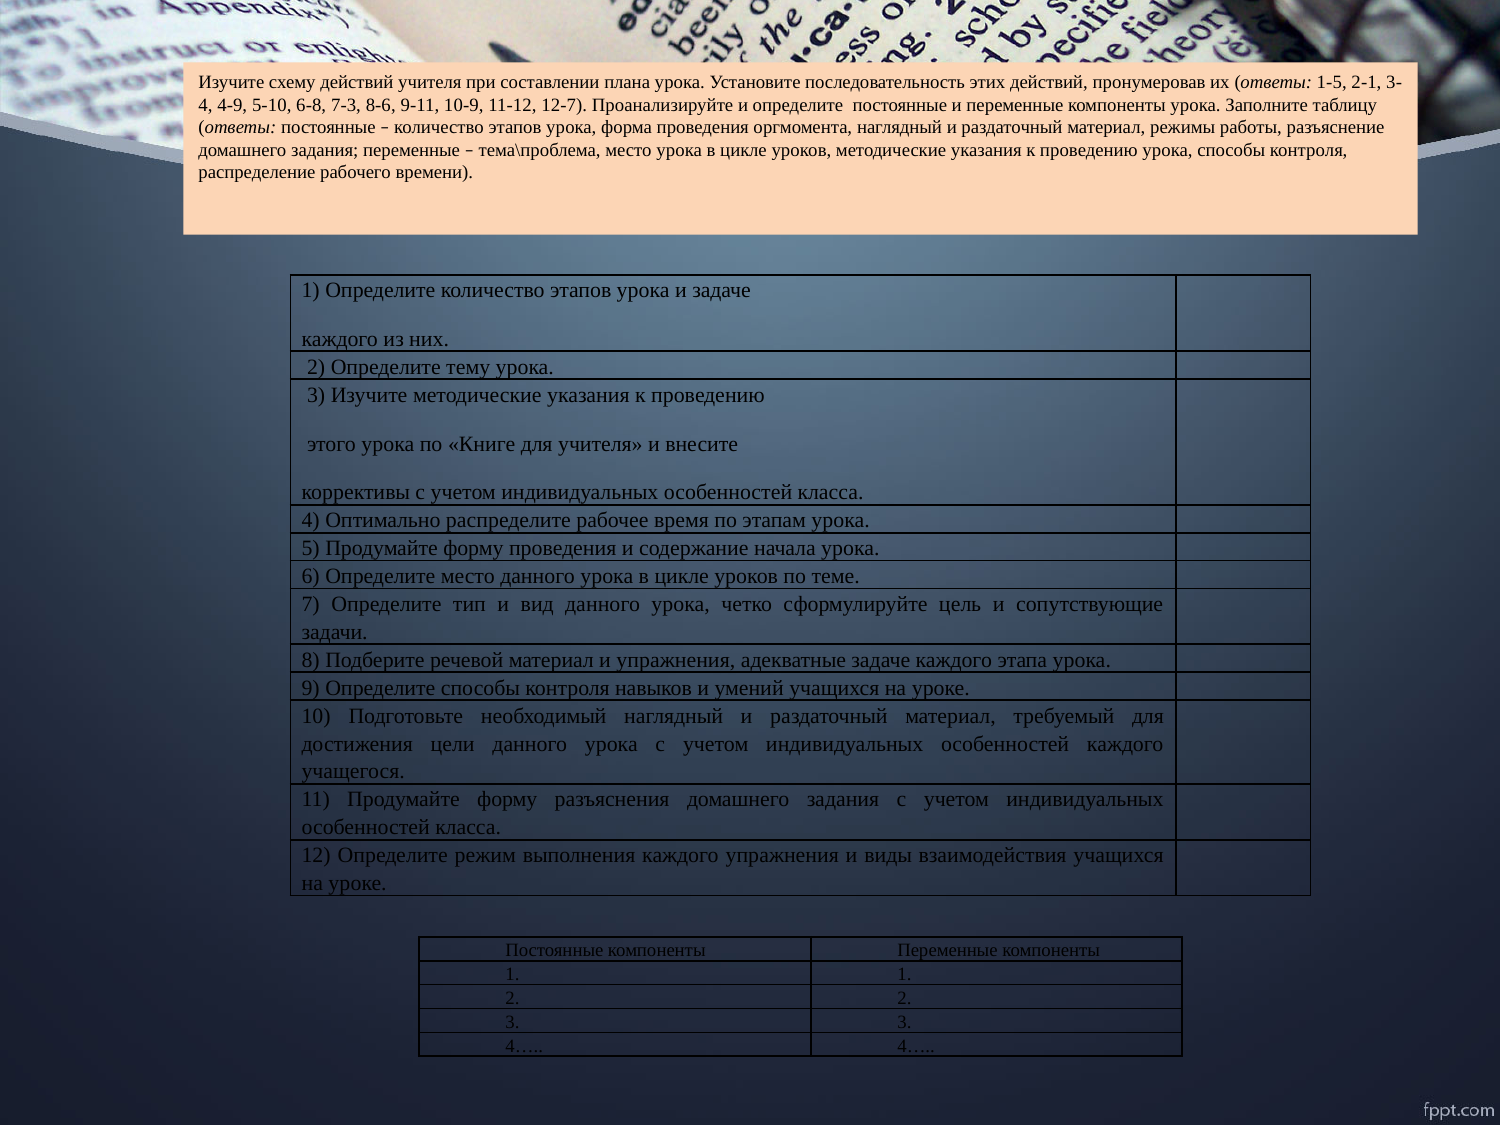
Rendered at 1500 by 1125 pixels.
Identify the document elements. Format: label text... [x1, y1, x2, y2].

table_cell [1177, 701, 1310, 783]
table_header Постоянные компоненты [420, 938, 810, 960]
table_cell 2. [812, 985, 1181, 1008]
table_cell 7) Определите тип и вид данного урока, четко сформулируйте цель и сопутствующие задачи. [291, 589, 1175, 643]
table_cell 2) Определите тему урока. [291, 352, 1175, 378]
table_cell 6) Определите место данного урока в цикле уроков по теме. [291, 561, 1175, 588]
table_cell 4) Оптимально распределите рабочее время по этапам урока. [291, 506, 1175, 532]
table_cell 1. [812, 962, 1181, 984]
table_cell [1177, 785, 1310, 839]
table_cell 1. [420, 962, 810, 984]
table_cell 11) Продумайте форму разъяснения домашнего задания с учетом индивидуальных особенностей класса. [291, 785, 1175, 839]
table_header 1) Определите количество этапов урока и задаче каждого из них. [291, 276, 1175, 350]
table_cell 3. [812, 1009, 1181, 1032]
table_cell [1177, 352, 1310, 378]
table_cell 12) Определите режим выполнения каждого упражнения и виды взаимодействия учащихся на уроке. [291, 841, 1175, 895]
table_cell 2. [420, 985, 810, 1008]
table_cell [1177, 534, 1310, 560]
table_cell [1177, 841, 1310, 895]
table_cell 3) Изучите методические указания к проведению этого урока по «Книге для учителя» и внесите коррективы с учетом индивидуальных особенностей класса. [291, 380, 1175, 504]
table_cell [1177, 506, 1310, 532]
picture [0, 0, 1500, 1125]
table_header Переменные компоненты [812, 938, 1181, 960]
table_cell 10) Подготовьте необходимый наглядный и раздаточный материал, требуемый для достижения цели данного урока с учетом индивидуальных особенностей каждого учащегося. [291, 701, 1175, 783]
text_box Изучите схему действий учителя при составлении плана урока. Установите последовательность этих действий, пронумеровав их (ответы: 1-5, 2-1, 3-4, 4-9, 5-10, 6-8, 7-3, 8-6, 9-11, 10-9, 11-12, 12-7). Проанализируйте и определите постоянные и переменные компоненты урока. Заполните таблицу (ответы: постоянные – количество этапов урока, форма проведения оргмомента, наглядный и раздаточный материал, режимы работы, разъяснение домашнего задания; переменные – тема\проблема, место урока в цикле уроков, методические указания к проведению урока, способы контроля, распределение рабочего времени). [183, 62, 1418, 235]
table_cell [1177, 673, 1310, 699]
table_cell 8) Подберите речевой материал и упражнения, адекватные задаче каждого этапа урока. [291, 645, 1175, 671]
table_cell [1177, 589, 1310, 643]
table_cell 9) Определите способы контроля навыков и умений учащихся на уроке. [291, 673, 1175, 699]
table_cell [1177, 645, 1310, 671]
table_cell 4….. [420, 1033, 810, 1055]
table_cell [1177, 561, 1310, 588]
table_cell 4….. [812, 1033, 1181, 1055]
table_header [1177, 276, 1310, 350]
table_cell [1177, 380, 1310, 504]
table_cell 3. [420, 1009, 810, 1032]
table_cell 5) Продумайте форму проведения и содержание начала урока. [291, 534, 1175, 560]
